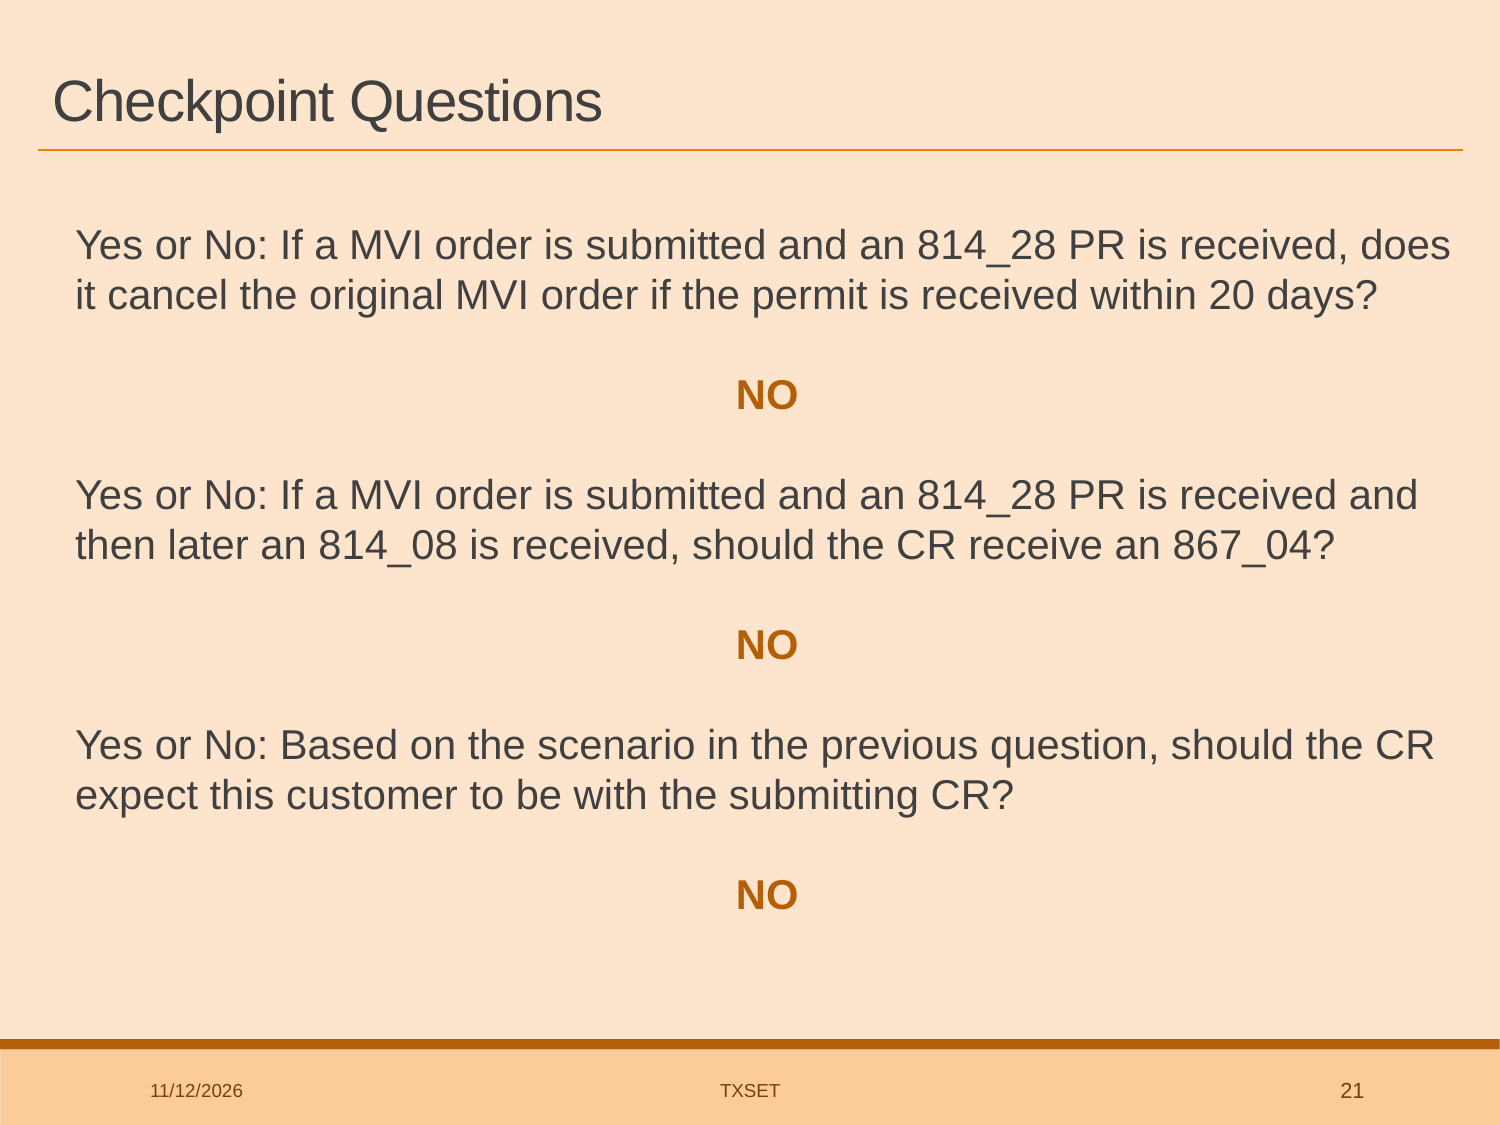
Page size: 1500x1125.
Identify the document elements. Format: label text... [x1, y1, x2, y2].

text_box Yes or No: If a MVI order is submitted and an 814_28 PR is received, does it cancel the original MVI order if the permit is received within 20 days? NO Yes or No: If a MVI order is submitted and an 814_28 PR is received and then later an 814_08 is received, should the CR receive an 867_04? NO Yes or No: Based on the scenario in the previous question, should the CR expect this customer to be with the submitting CR? NO [74, 210, 1460, 1014]
title Checkpoint Questions [37, 37, 1275, 141]
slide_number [135, 1059, 440, 1120]
footer TxSET [453, 1059, 1047, 1120]
slide_number 21 [1218, 1059, 1380, 1120]
